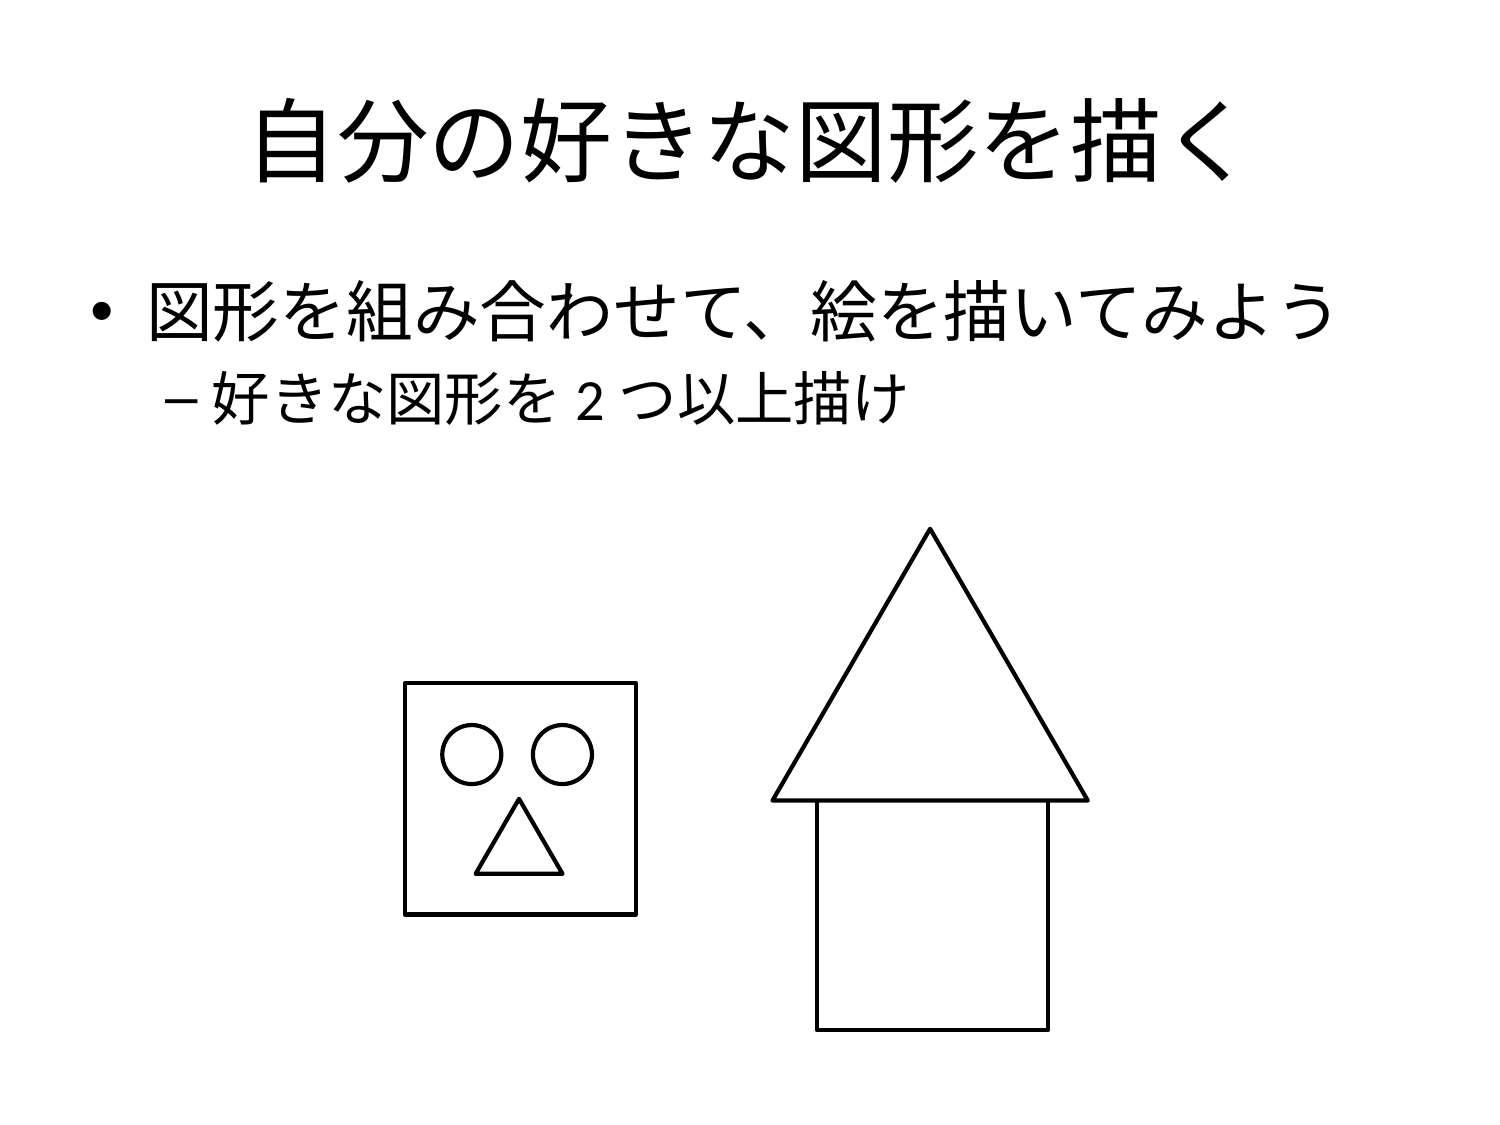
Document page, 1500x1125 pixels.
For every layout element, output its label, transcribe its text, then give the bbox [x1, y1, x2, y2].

text_box [403, 681, 638, 917]
text_box [815, 803, 1050, 1032]
text_box [770, 526, 1090, 803]
title 自分の好きな図形を描く [75, 45, 1425, 233]
list 図形を組み合わせて、絵を描いてみよう 好きな図形を2つ以上描け [75, 262, 1425, 1005]
text_box [530, 722, 595, 787]
text_box [473, 796, 565, 876]
text_box [440, 722, 504, 787]
